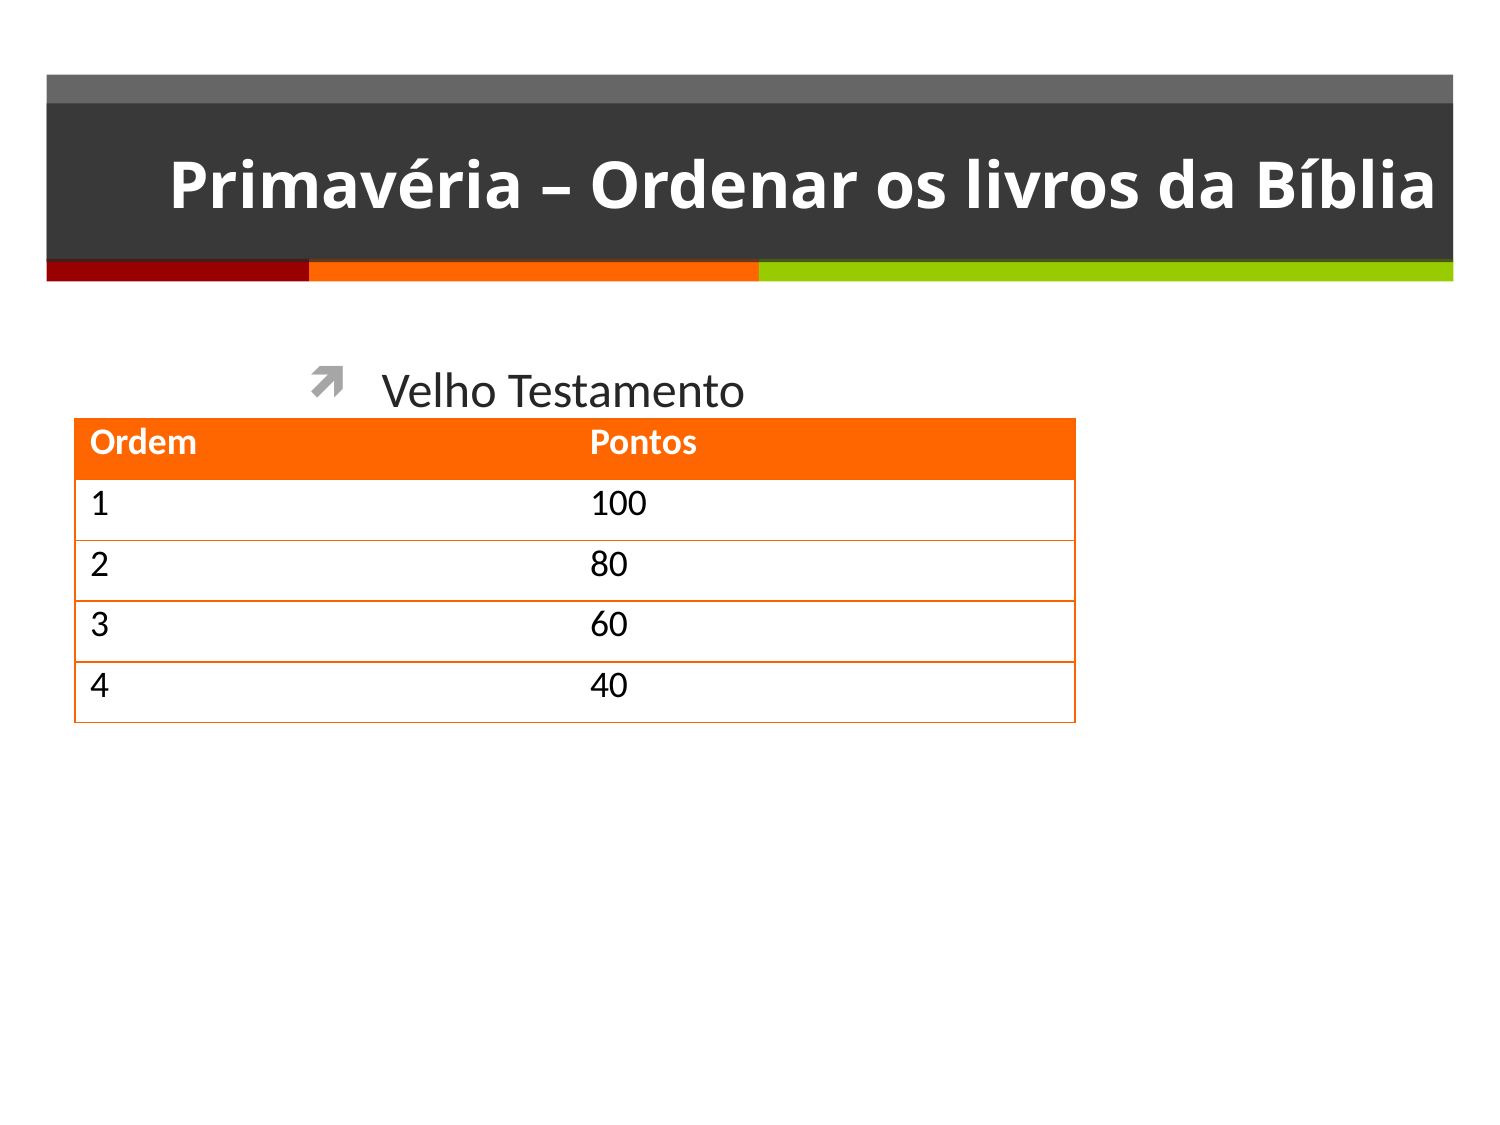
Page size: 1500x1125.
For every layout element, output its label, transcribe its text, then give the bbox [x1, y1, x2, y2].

table_cell 2 [76, 541, 575, 600]
table_cell 1 [76, 480, 575, 540]
table_cell 3 [76, 602, 575, 661]
table_cell 60 [575, 602, 1074, 661]
table_cell 80 [575, 541, 1074, 600]
table_cell 4 [76, 663, 575, 722]
table_cell 100 [575, 480, 1074, 540]
table_cell 40 [575, 663, 1074, 722]
title Primavéria – Ordenar os livros da Bíblia [46, 103, 1454, 263]
list Velho Testamento [292, 350, 1454, 1005]
table_header Ordem [76, 420, 575, 479]
table_header Pontos [575, 420, 1074, 479]
